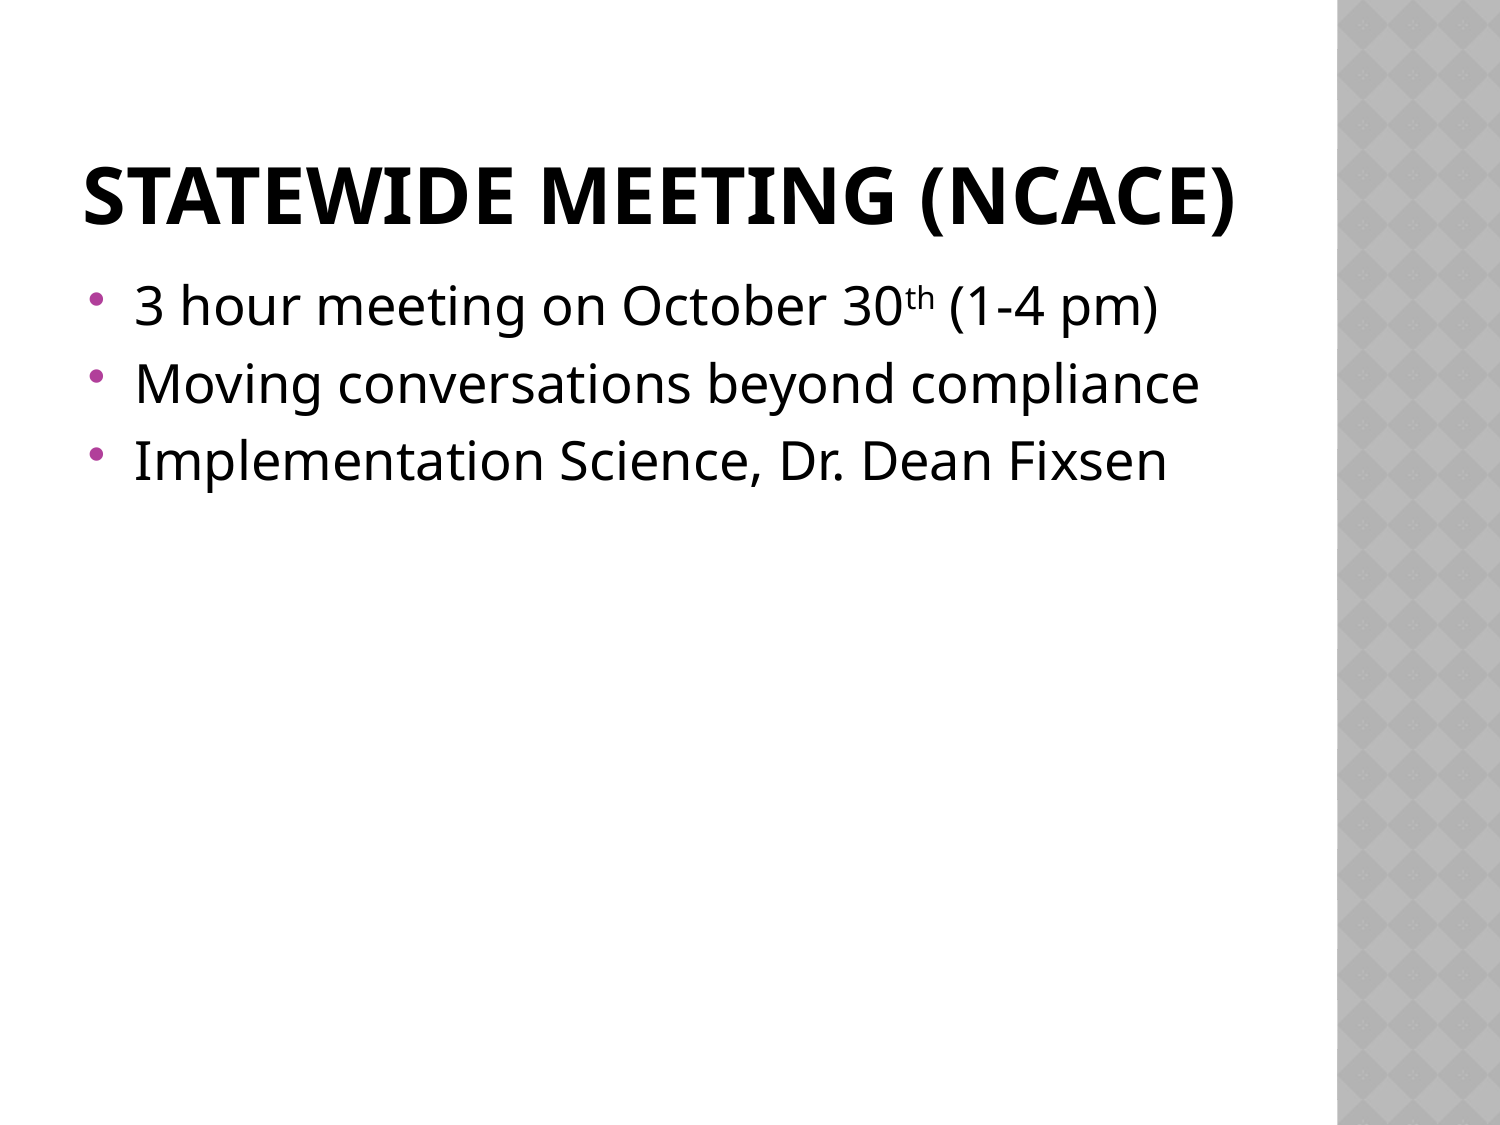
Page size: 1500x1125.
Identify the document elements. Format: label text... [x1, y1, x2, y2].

list 3 hour meeting on October 30th (1-4 pm) Moving conversations beyond compliance Implementation Science, Dr. Dean Fixsen [75, 264, 1263, 1059]
title Statewide Meeting (NCACE) [75, 52, 1263, 240]
